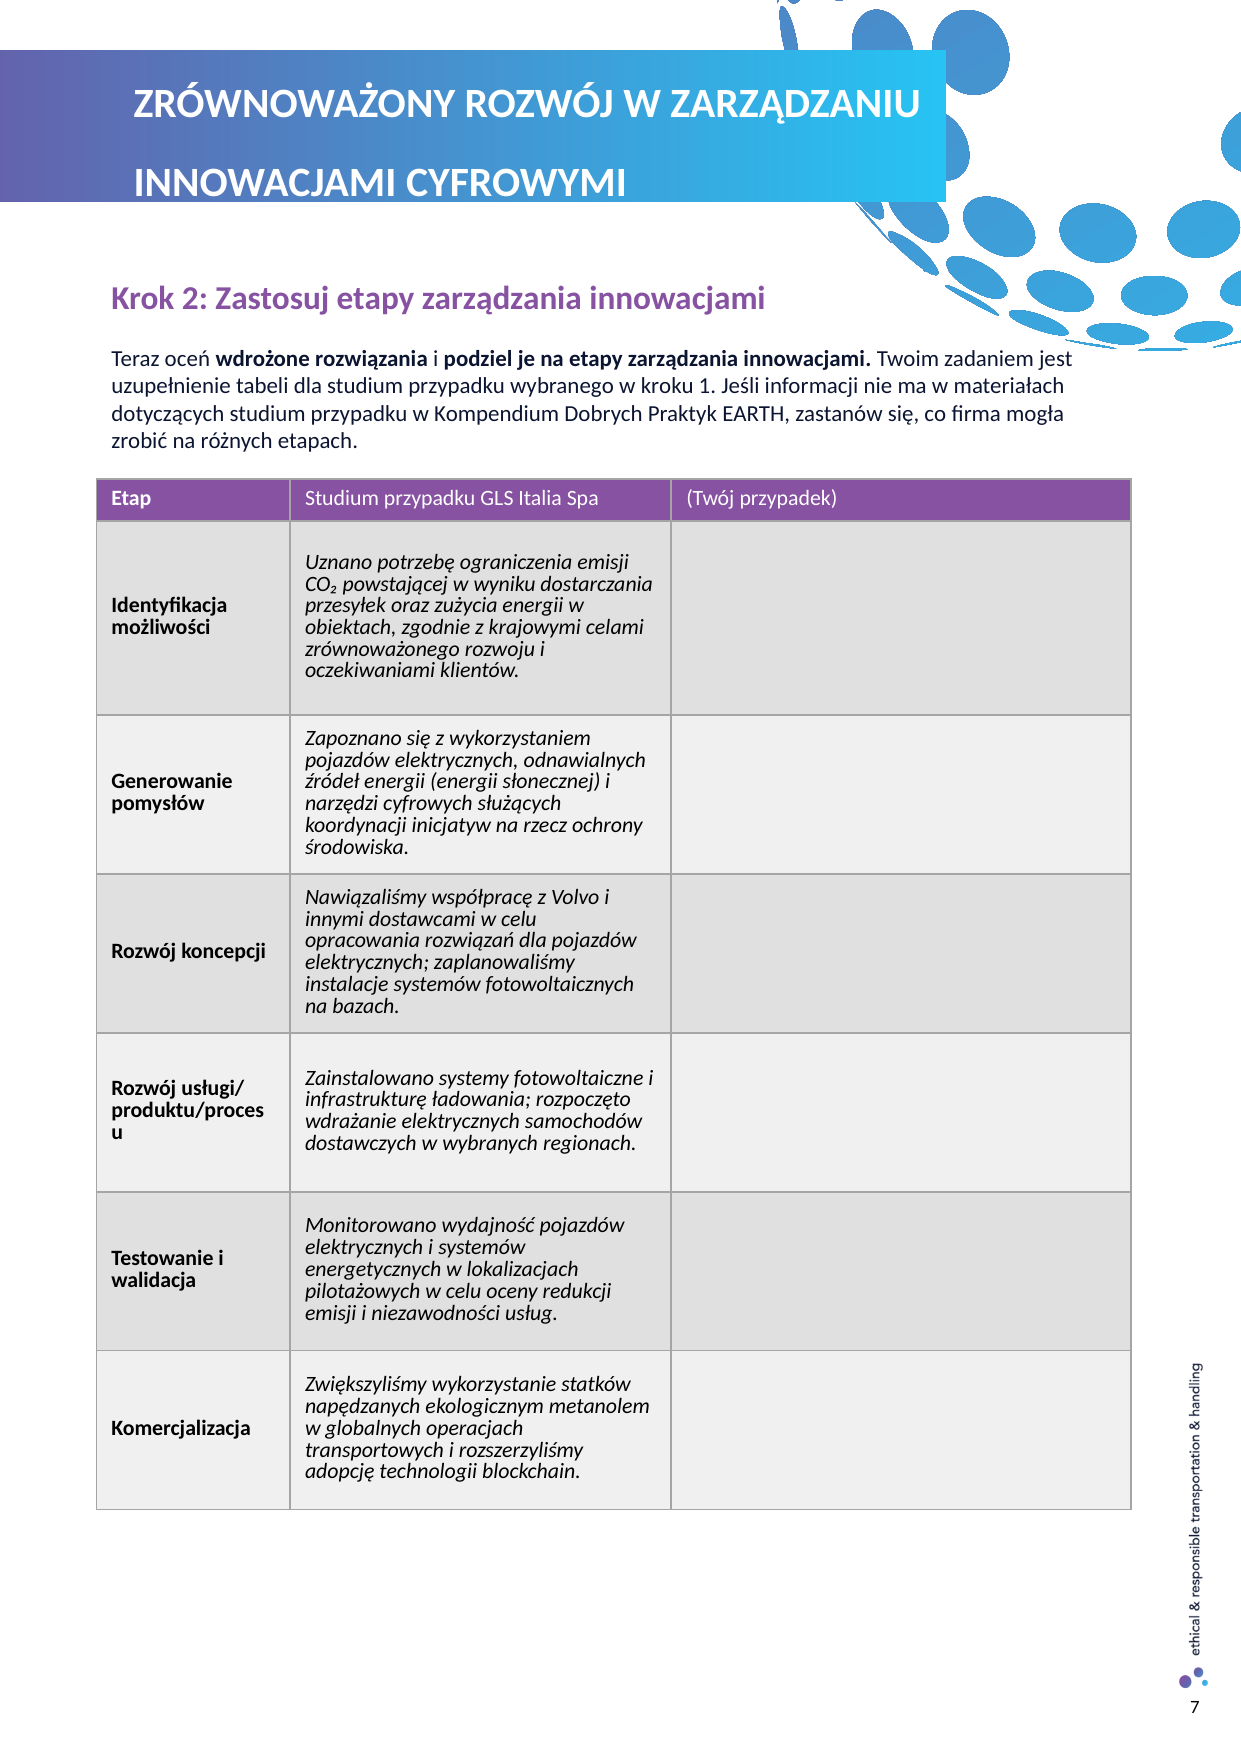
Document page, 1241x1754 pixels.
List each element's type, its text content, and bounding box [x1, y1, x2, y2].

table_cell Zwiększyliśmy wykorzystanie statków napędzanych ekologicznym metanolem w globalnych operacjach transportowych i rozszerzyliśmy adopcję technologii blockchain. [291, 1351, 670, 1509]
table_cell Monitorowano wydajność pojazdów elektrycznych i systemów energetycznych w lokalizacjach pilotażowych w celu oceny redukcji emisji i niezawodności usług. [291, 1193, 670, 1350]
table_cell [672, 522, 1130, 714]
table_cell [672, 716, 1130, 873]
slide_number 7 [1153, 1676, 1215, 1736]
text_box [1213, 340, 1241, 348]
text_box [779, 6, 799, 50]
table_cell Nawiązaliśmy współpracę z Volvo i innymi dostawcami w celu opracowania rozwiązań dla pojazdów elektrycznych; zaplanowaliśmy instalacje systemów fotowoltaicznych na bazach. [291, 875, 670, 1032]
text_box [1221, 112, 1241, 172]
list Krok 2: Zastosuj etapy zarządzania innowacjami Teraz oceń wdrożone rozwiązania i podziel je na etapy zarządzania innowacjami. Twoim zadaniem jest uzupełnienie tabeli dla studium przypadku wybranego w kroku 1. Jeśli informacji nie ma w materiałach dotyczących studium przypadku w Kompendium Dobrych Praktyk EARTH, zastanów się, co firma mogła zrobić na różnych etapach. [96, 268, 1131, 478]
table_cell Zapoznano się z wykorzystaniem pojazdów elektrycznych, odnawialnych źródeł energii (energii słonecznej) i narzędzi cyfrowych służących koordynacji inicjatyw na rzecz ochrony środowiska. [291, 716, 670, 873]
table_cell [672, 1351, 1130, 1509]
table_cell Generowanie pomysłów [97, 716, 289, 873]
table_header Studium przypadku GLS Italia Spa [291, 480, 670, 520]
table_cell Zainstalowano systemy fotowoltaiczne i infrastrukturę ładowania; rozpoczęto wdrażanie elektrycznych samochodów dostawczych w wybranych regionach. [291, 1034, 670, 1191]
text_box [1059, 203, 1137, 263]
text_box [1065, 339, 1117, 349]
text_box [932, 10, 1010, 95]
table_header (Twój przypadek) [672, 480, 1130, 520]
table_cell [672, 875, 1130, 1032]
table_cell Identyfikacja możliwości [97, 522, 289, 714]
list ZRÓWNOWAŻONY ROZWÓJ W ZARZĄDZANIU INNOWACJAMI CYFROWYMI [0, 50, 946, 202]
text_box [963, 196, 1036, 257]
text_box [1086, 323, 1149, 345]
text_box [1009, 310, 1069, 336]
text_box [1167, 200, 1240, 258]
text_box [1121, 276, 1188, 316]
text_box [946, 114, 970, 181]
text_box [852, 9, 913, 50]
table_header Etap [97, 480, 289, 520]
table_cell Rozwój koncepcji [97, 875, 289, 1032]
text_box [946, 256, 1008, 299]
table_cell [672, 1193, 1130, 1350]
text_box [1174, 321, 1233, 343]
text_box [1026, 270, 1094, 312]
table_cell Testowanie i walidacja [97, 1193, 289, 1350]
text_box [788, 0, 800, 4]
table_cell [672, 1034, 1130, 1191]
picture [1179, 1357, 1217, 1680]
text_box [888, 202, 949, 243]
table_cell Komercjalizacja [97, 1351, 289, 1509]
table_cell Rozwój usługi/ produktu/procesu [97, 1034, 289, 1191]
text_box [855, 202, 939, 276]
text_box [945, 285, 999, 316]
text_box [1220, 270, 1241, 306]
table_cell Uznano potrzebę ograniczenia emisji CO₂ powstającej w wyniku dostarczania przesyłek oraz zużycia energii w obiektach, zgodnie z krajowymi celami zrównoważonego rozwoju i oczekiwaniami klientów. [291, 522, 670, 714]
